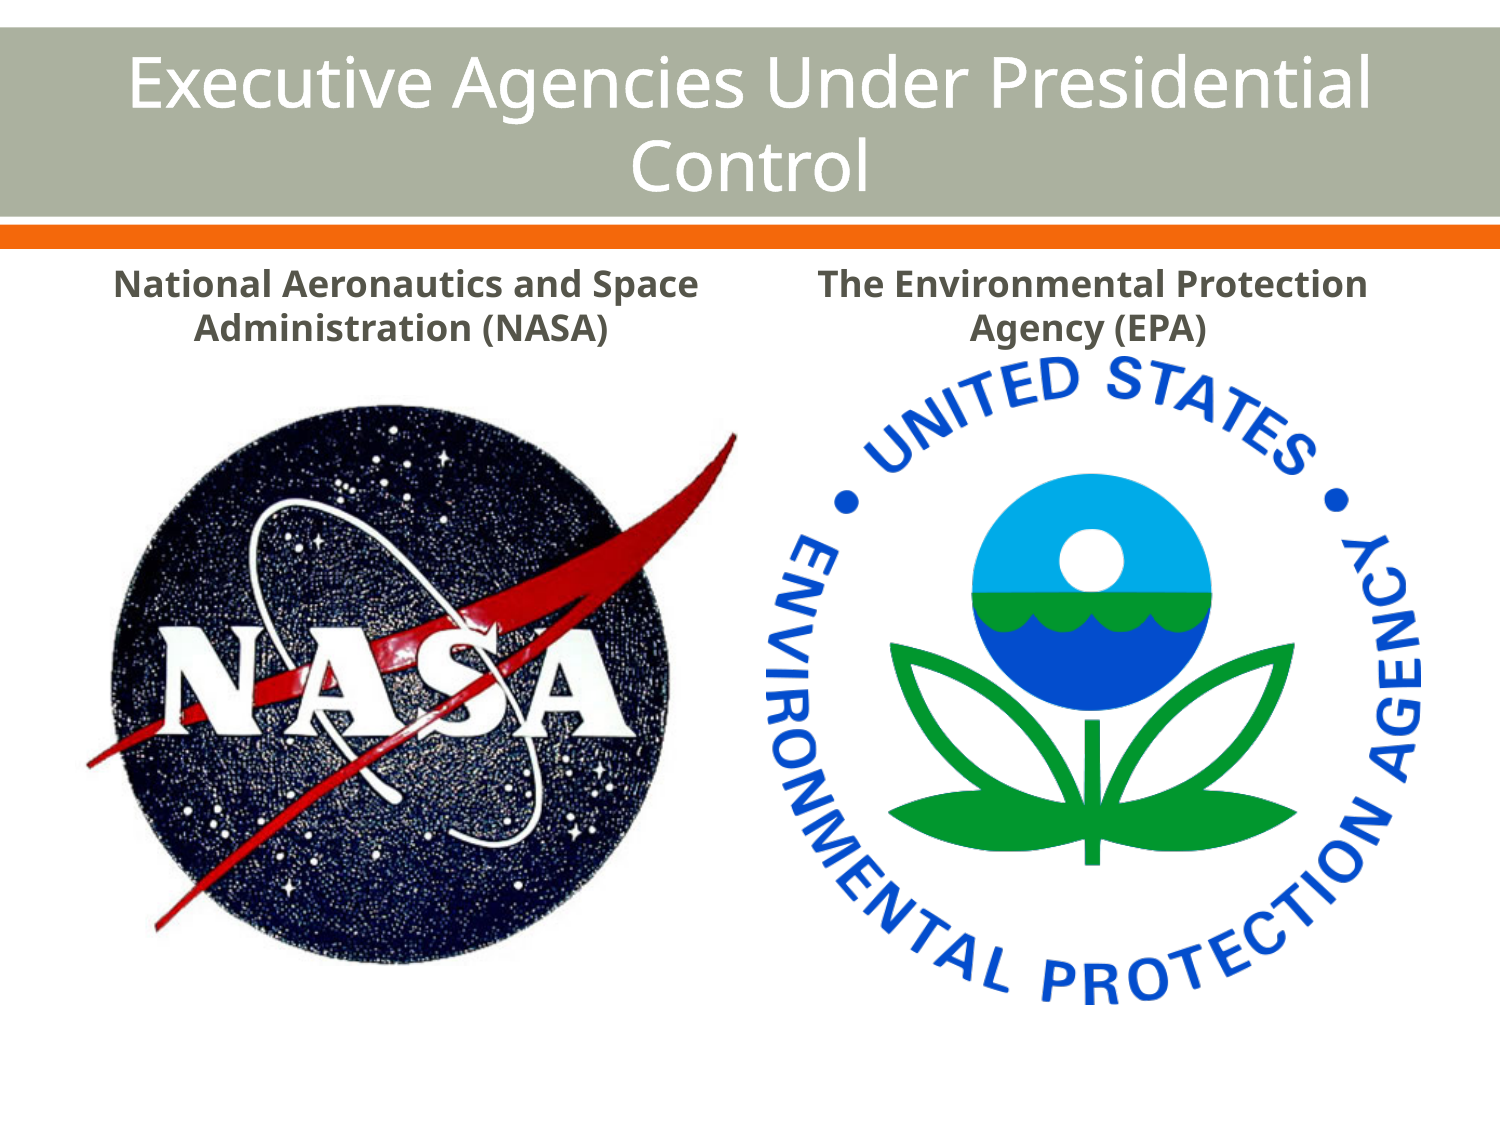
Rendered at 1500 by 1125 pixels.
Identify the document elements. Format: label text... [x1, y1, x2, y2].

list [74, 395, 739, 967]
title Executive Agencies Under Presidential Control [75, 29, 1425, 213]
list National Aeronautics and Space Administration (NASA) [75, 251, 738, 357]
list The Environmental Protection Agency (EPA) [761, 251, 1425, 357]
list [765, 356, 1422, 1006]
